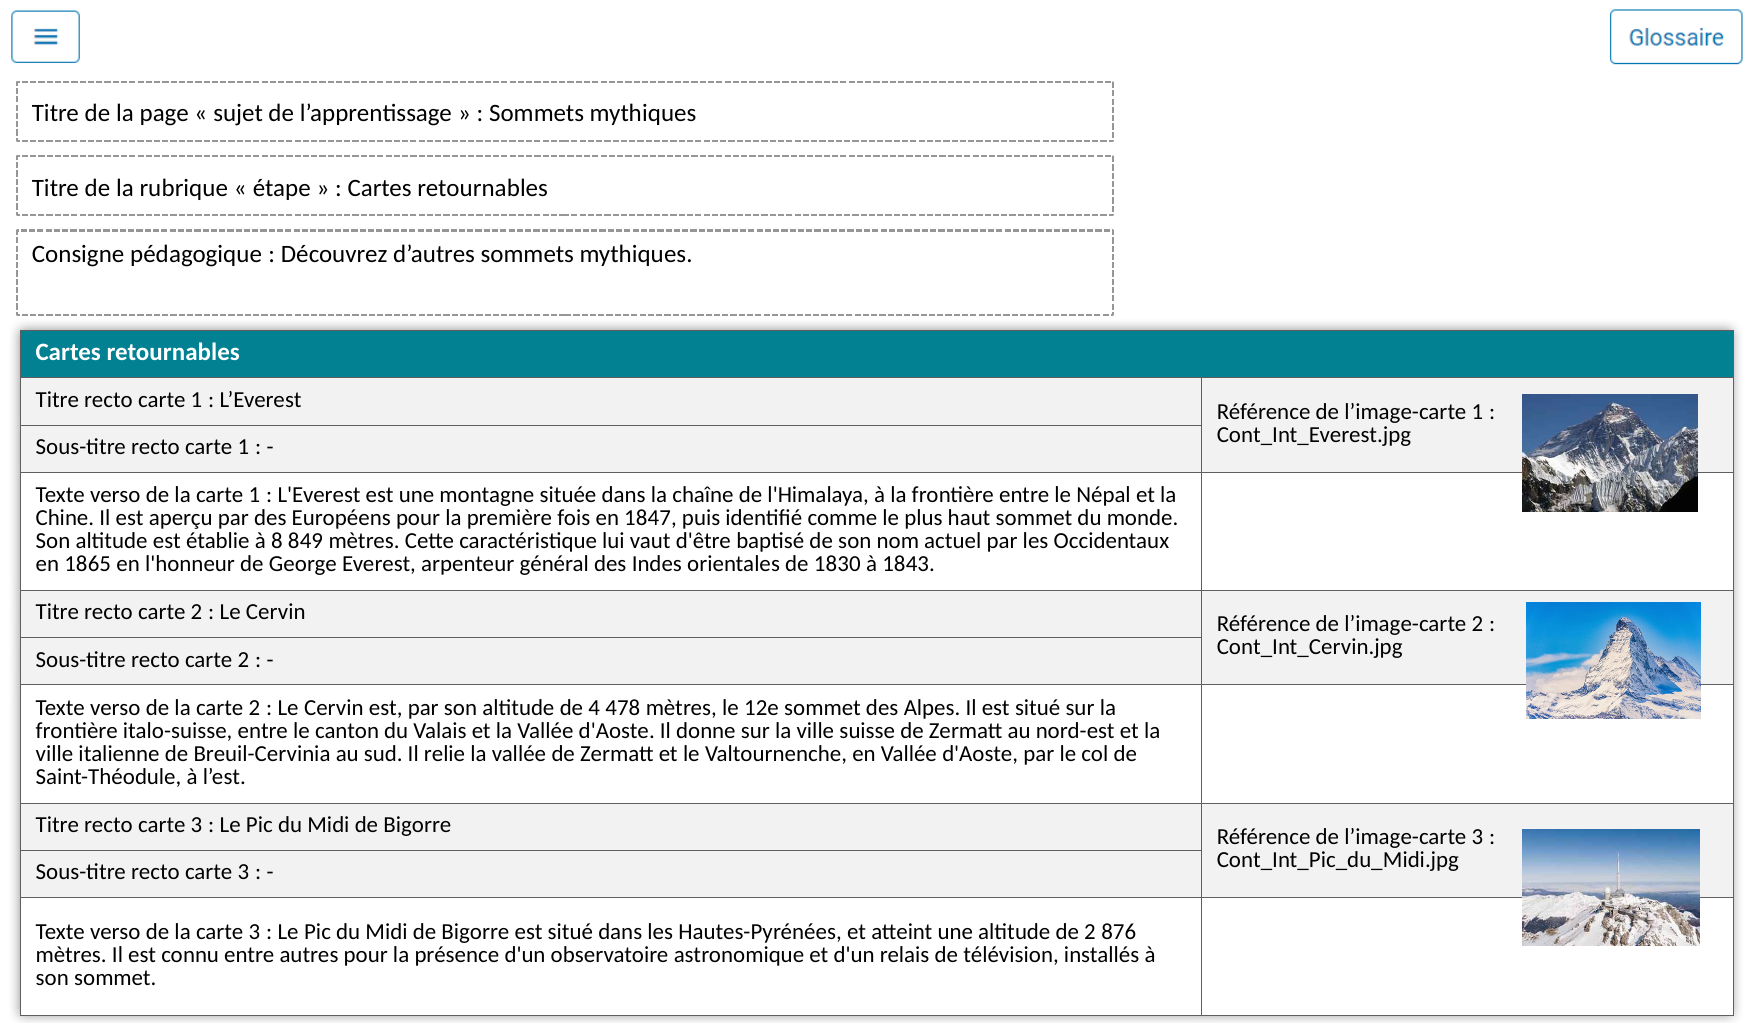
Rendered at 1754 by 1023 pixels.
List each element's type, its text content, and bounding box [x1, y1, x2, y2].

table_cell Référence de l’image-carte 2 : Cont_Int_Cervin.jpg [1202, 591, 1733, 684]
picture [1522, 828, 1700, 946]
picture [0, 0, 97, 70]
text_box Titre de la rubrique « étape » : Cartes retournables [17, 156, 1114, 216]
table_cell [1202, 685, 1733, 803]
table_cell Sous-titre recto carte 3 : - [21, 851, 1201, 897]
table_cell Texte verso de la carte 3 : Le Pic du Midi de Bigorre est situé dans les Hautes-Pyrénées, et atteint une altitude de 2 876 mètres. Il est connu entre autres pour la présence d'un observatoire astronomique et d'un relais de télévision, installés à son sommet. [21, 898, 1201, 1015]
table_cell Texte verso de la carte 2 : Le Cervin est, par son altitude de 4 478 mètres, le 12e sommet des Alpes. Il est situé sur la frontière italo-suisse, entre le canton du Valais et la Vallée d'Aoste. Il donne sur la ville suisse de Zermatt au nord-est et la ville italienne de Breuil-Cervinia au sud. Il relie la vallée de Zermatt et le Valtournenche, en Vallée d'Aoste, par le col de Saint-Théodule, à l’est. [21, 685, 1201, 803]
table_cell Sous-titre recto carte 2 : - [21, 638, 1201, 684]
table_cell Titre recto carte 2 : Le Cervin [21, 591, 1201, 637]
table_cell [1202, 898, 1733, 1015]
table_cell Référence de l’image-carte 3 : Cont_Int_Pic_du_Midi.jpg [1202, 804, 1733, 897]
table_cell [1202, 473, 1733, 590]
table_cell Sous-titre recto carte 1 : - [21, 426, 1201, 472]
table_cell Titre recto carte 1 : L’Everest [21, 378, 1201, 425]
picture [1525, 602, 1701, 719]
table_cell Référence de l’image-carte 1 : Cont_Int_Everest.jpg [1202, 378, 1733, 472]
table_header Cartes retournables [21, 331, 1733, 377]
text_box Consigne pédagogique : Découvrez d’autres sommets mythiques. [17, 230, 1114, 316]
table_cell Titre recto carte 3 : Le Pic du Midi de Bigorre [21, 804, 1201, 850]
text_box Titre de la page « sujet de l’apprentissage » : Sommets mythiques [17, 82, 1114, 142]
picture [1595, 0, 1754, 70]
picture [1522, 394, 1698, 512]
table_cell Texte verso de la carte 1 : L'Everest est une montagne située dans la chaîne de l'Himalaya, à la frontière entre le Népal et la Chine. Il est aperçu par des Européens pour la première fois en 1847, puis identifié comme le plus haut sommet du monde. Son altitude est établie à 8 849 mètres. Cette caractéristique lui vaut d'être baptisé de son nom actuel par les Occidentaux en 1865 en l'honneur de George Everest, arpenteur général des Indes orientales de 1830 à 1843. [21, 473, 1201, 590]
